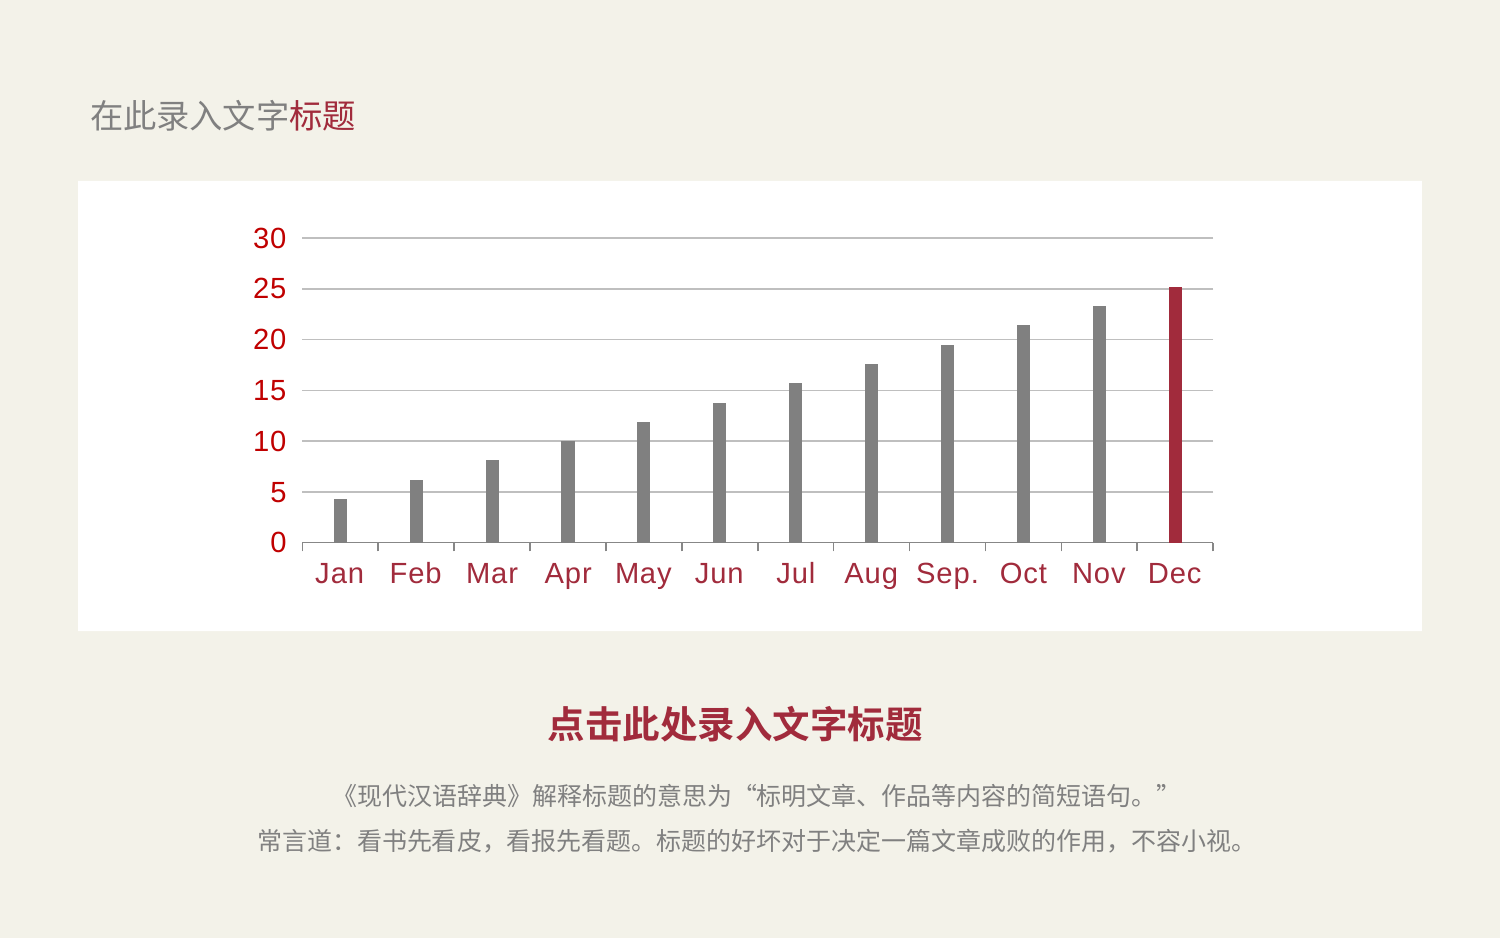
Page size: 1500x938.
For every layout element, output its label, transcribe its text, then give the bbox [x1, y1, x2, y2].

chart [232, 213, 1234, 599]
text_box 点击此处录入文字标题 [532, 693, 938, 754]
title 在此录入文字标题 [75, 37, 1425, 194]
text_box [76, 179, 1424, 633]
text_box 《现代汉语辞典》解释标题的意思为“标明文章、作品等内容的简短语句。” 常言道：看书先看皮，看报先看题。标题的好坏对于决定一篇文章成败的作用，不容小视。 [151, 758, 1363, 863]
